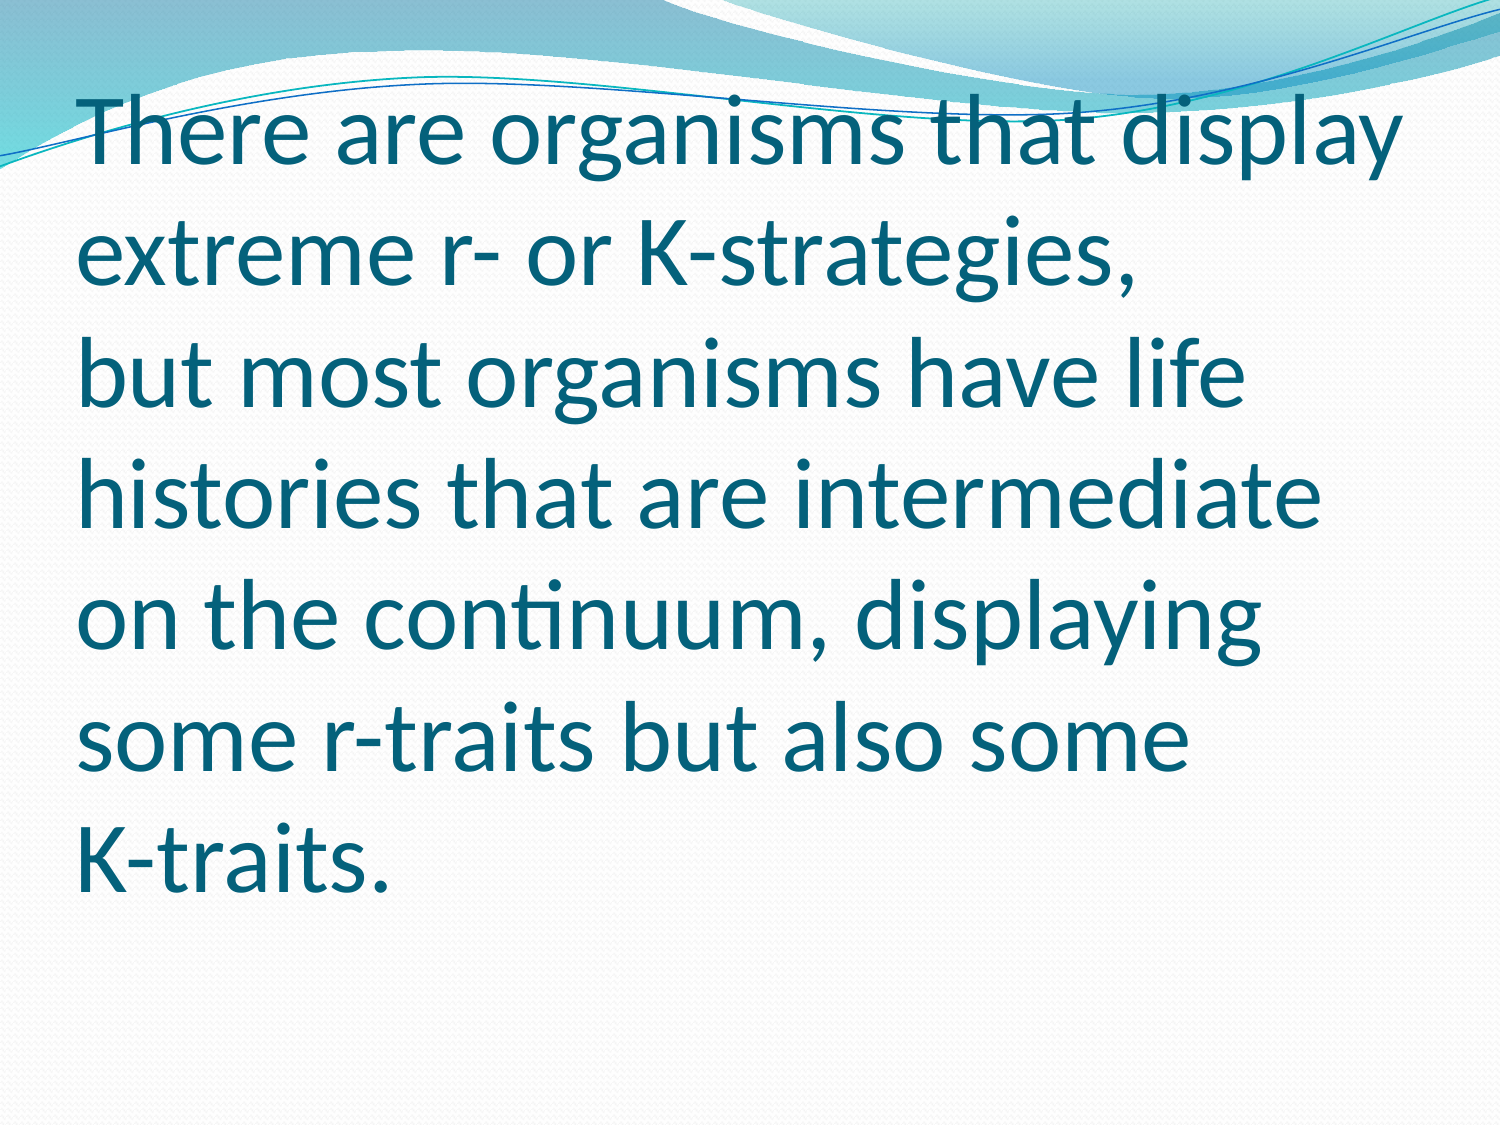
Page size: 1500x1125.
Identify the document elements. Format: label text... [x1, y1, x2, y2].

title There are organisms that display extreme r- or K-strategies, but most organisms have life histories that are intermediate on the continuum, displaying some r-traits but also some K-traits. [75, 45, 1425, 913]
